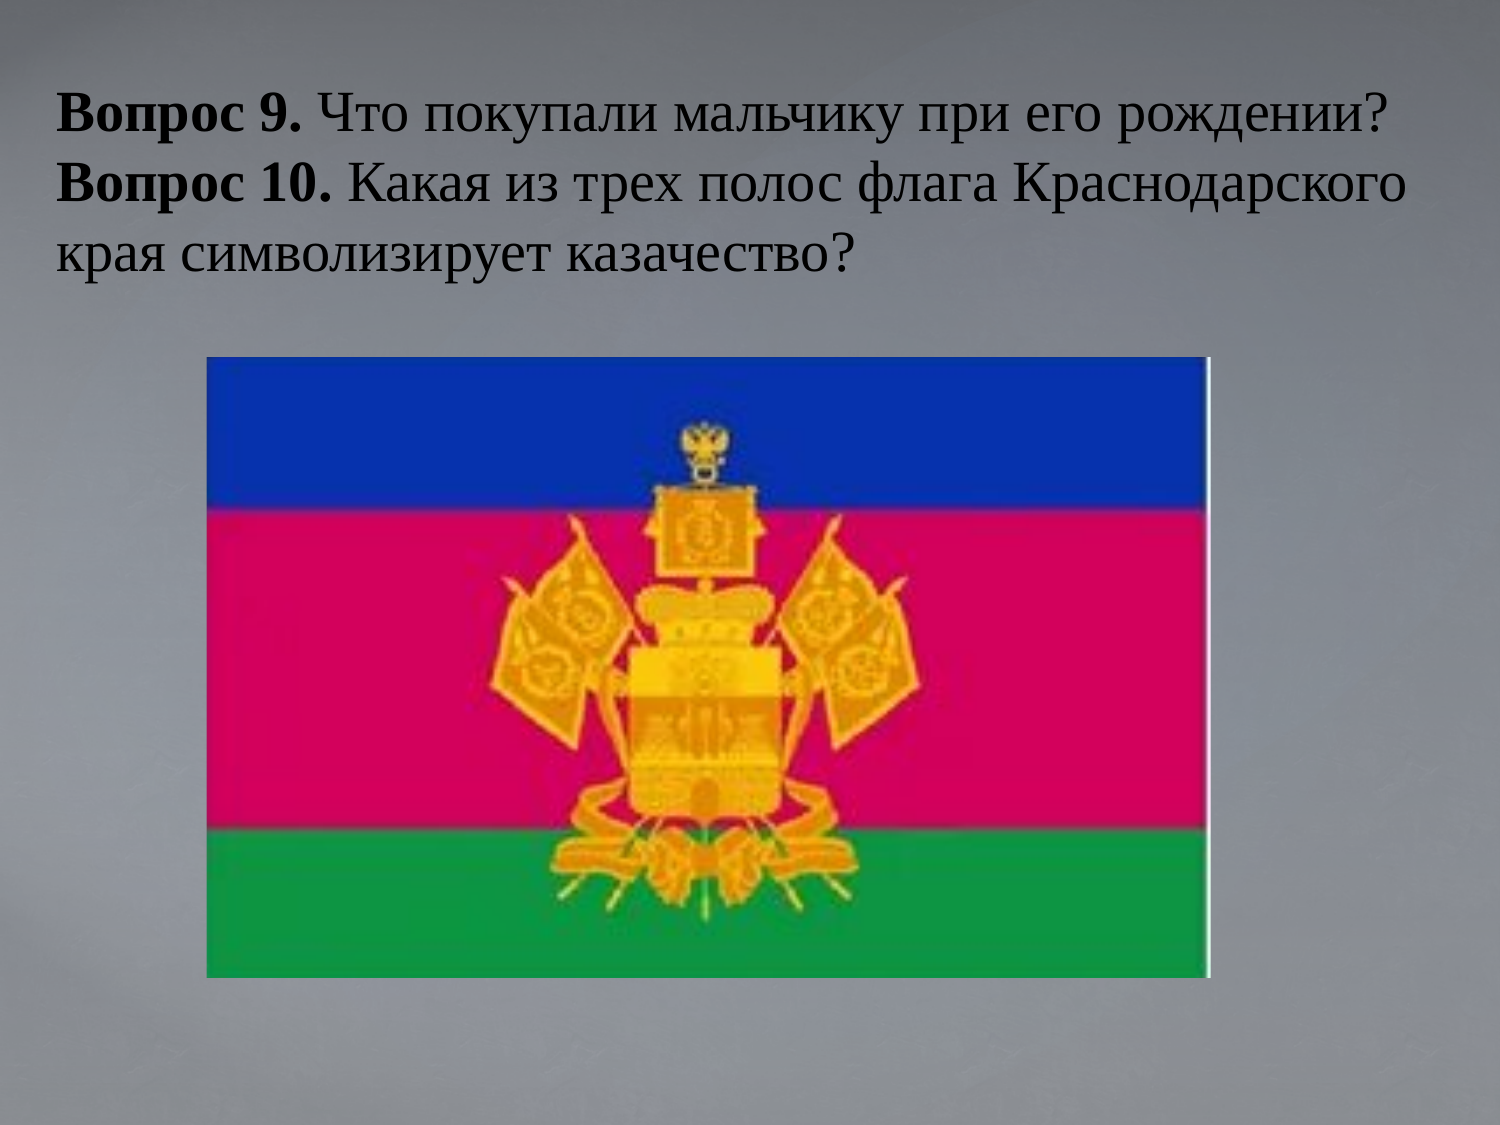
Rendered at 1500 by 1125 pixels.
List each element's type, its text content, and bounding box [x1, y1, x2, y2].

title Вопрос 9. Что покупали мальчику при его рождении? Вопрос 10. Какая из трех полос флага Краснодарского края символизирует казачество? [41, 42, 1459, 291]
picture [206, 356, 1212, 979]
